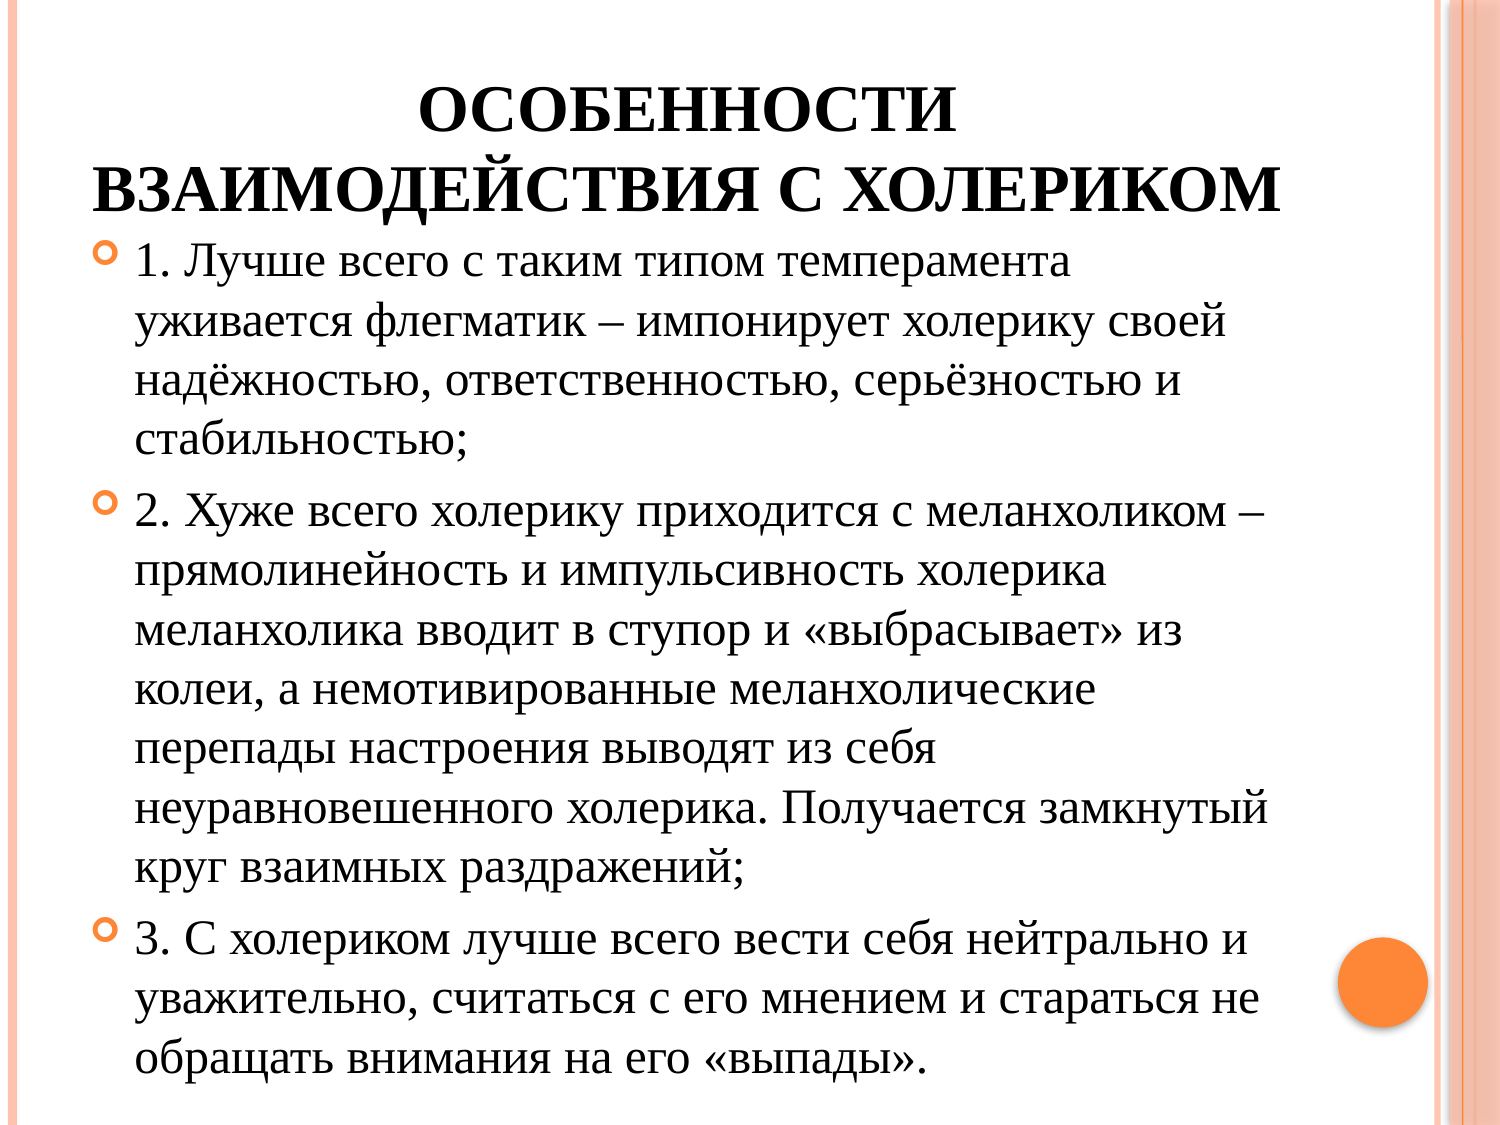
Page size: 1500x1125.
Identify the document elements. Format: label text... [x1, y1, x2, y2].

title Особенности взаимодействия с холериком [75, 45, 1300, 219]
list 1. Лучше всего с таким типом темперамента уживается флегматик – импонирует холерику своей надёжностью, ответственностью, серьёзностью и стабильностью; 2. Хуже всего холерику приходится с меланхоликом – прямолинейность и импульсивность холерика меланхолика вводит в ступор и «выбрасывает» из колеи, а немотивированные меланхолические перепады настроения выводят из себя неуравновешенного холерика. Получается замкнутый круг взаимных раздражений; 3. С холериком лучше всего вести себя нейтрально и уважительно, считаться с его мнением и стараться не обращать внимания на его «выпады». [75, 219, 1300, 1094]
